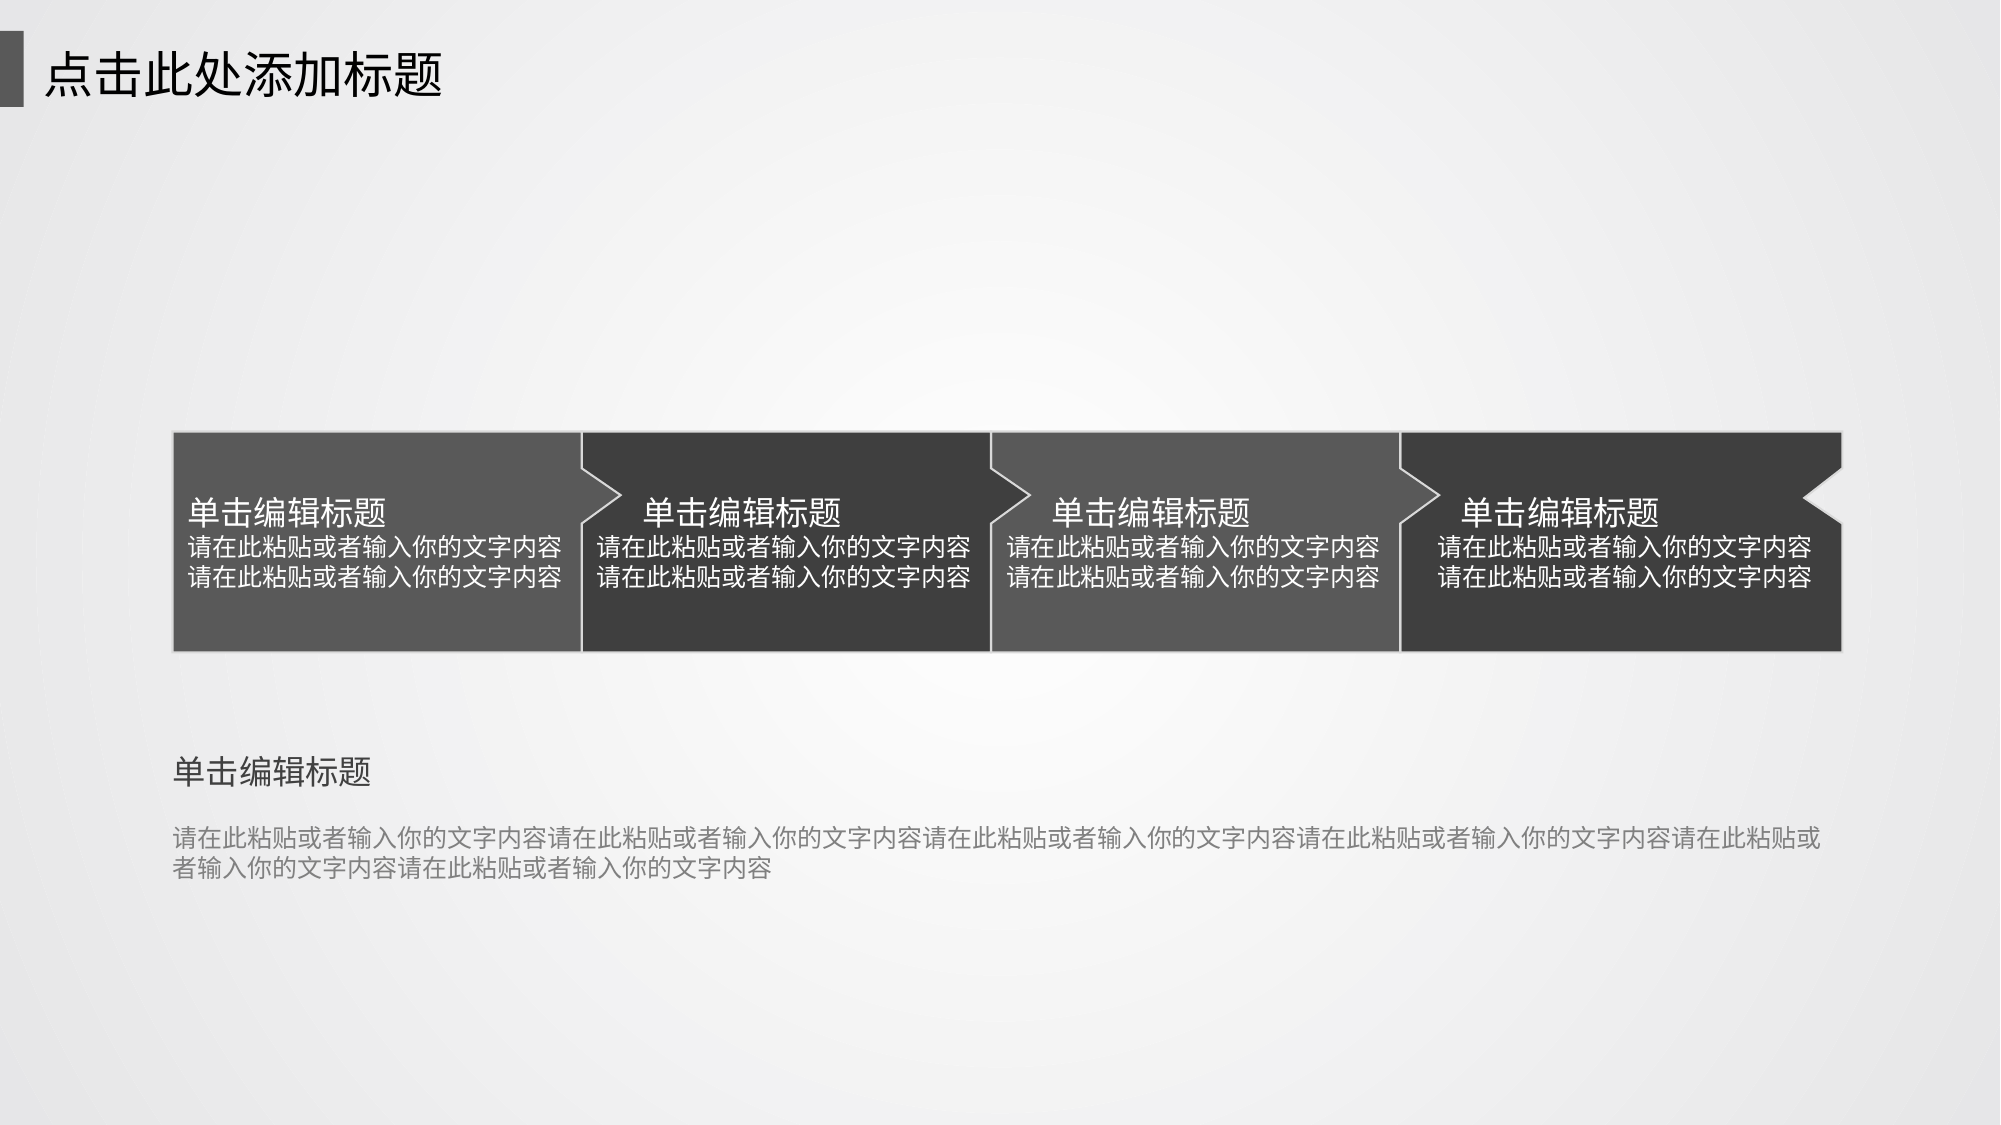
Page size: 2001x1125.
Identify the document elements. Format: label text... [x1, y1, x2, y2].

text_box 单击编辑标题 [157, 743, 1409, 799]
text_box 单击编辑标题 请在此粘贴或者输入你的文字内容 请在此粘贴或者输入你的文字内容 [583, 430, 1032, 654]
text_box 请在此粘贴或者输入你的文字内容请在此粘贴或者输入你的文字内容请在此粘贴或者输入你的文字内容请在此粘贴或者输入你的文字内容请在此粘贴或者输入你的文字内容请在此粘贴或者输入你的文字内容 [157, 814, 1861, 950]
text_box 单击编辑标题 请在此粘贴或者输入你的文字内容 请在此粘贴或者输入你的文字内容 [171, 430, 623, 654]
text_box 单击编辑标题 请在此粘贴或者输入你的文字内容 请在此粘贴或者输入你的文字内容 [1402, 430, 1844, 654]
text_box 单击编辑标题 请在此粘贴或者输入你的文字内容 请在此粘贴或者输入你的文字内容 [993, 430, 1441, 654]
text_box [0, 30, 24, 107]
text_box 点击此处添加标题 [28, 36, 462, 111]
